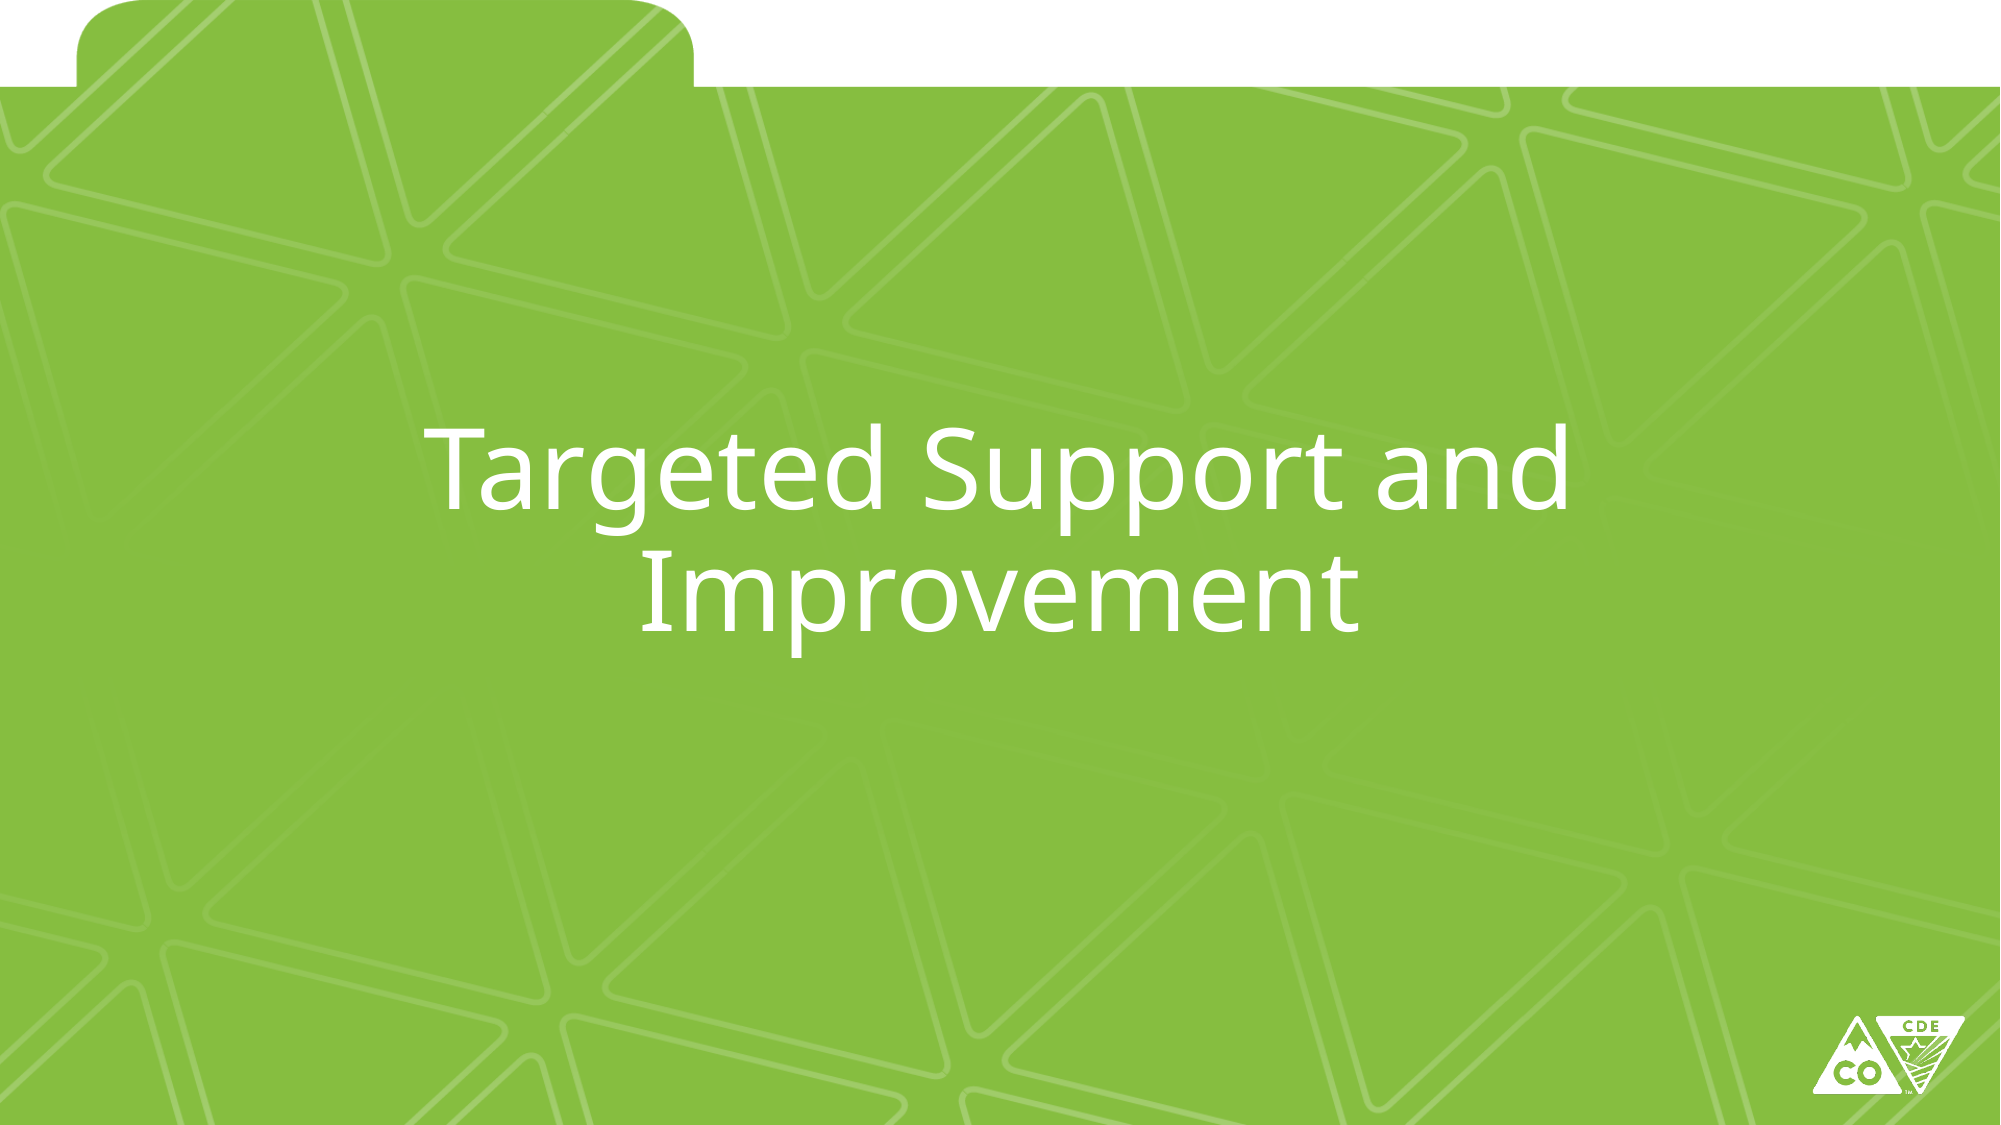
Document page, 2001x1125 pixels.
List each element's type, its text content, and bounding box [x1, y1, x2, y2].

picture [0, 0, 2000, 1125]
title Targeted Support and Improvement [150, 338, 1850, 730]
